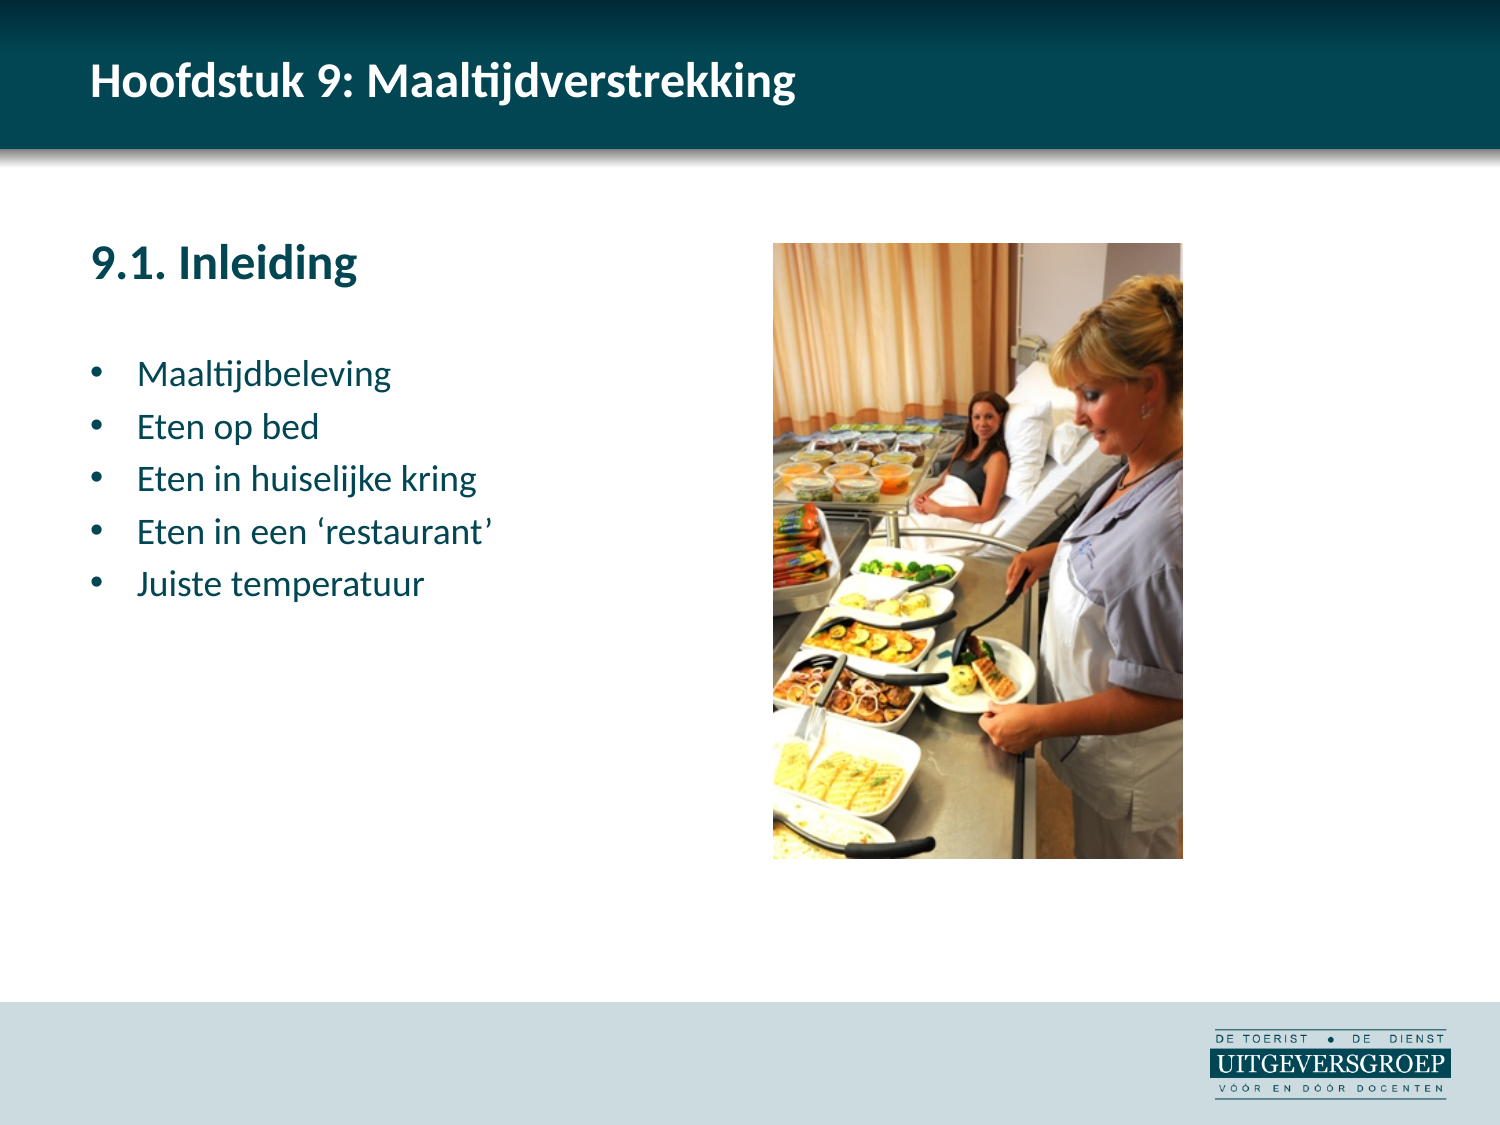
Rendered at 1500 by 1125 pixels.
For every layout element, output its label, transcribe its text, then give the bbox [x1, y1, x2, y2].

picture [1210, 1021, 1451, 1106]
list 9.1. Inleiding Maaltijdbeleving Eten op bed Eten in huiselijke kring Eten in een ‘restaurant’ Juiste temperatuur [75, 221, 1425, 965]
picture [773, 243, 1184, 859]
title Hoofdstuk 9: Maaltijdverstrekking [75, 0, 1425, 172]
